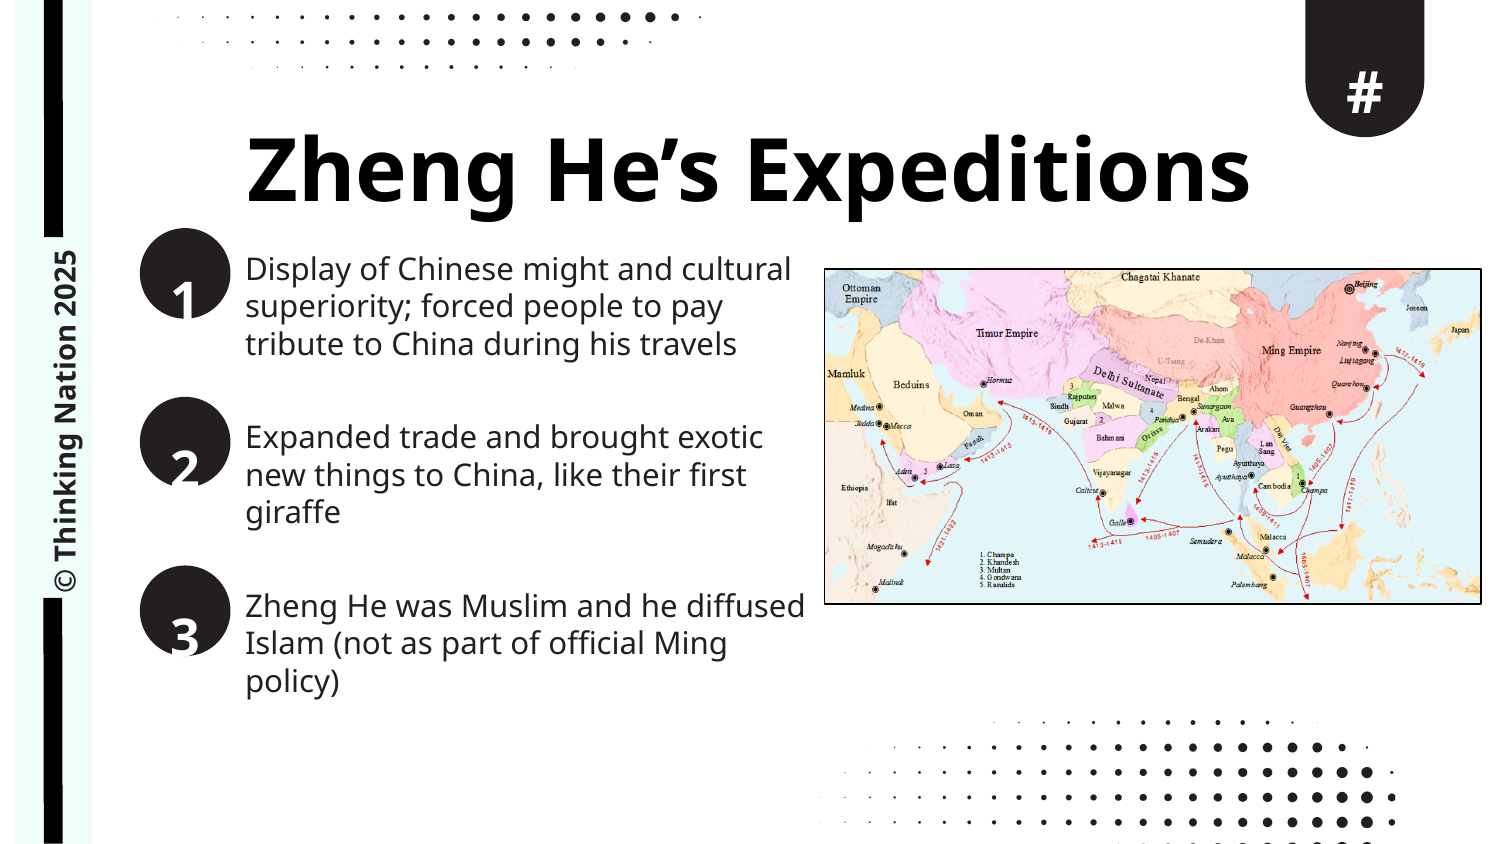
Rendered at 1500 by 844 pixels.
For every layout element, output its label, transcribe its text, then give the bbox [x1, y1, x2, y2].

text_box [795, 720, 1396, 844]
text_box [139, 396, 231, 488]
picture [824, 269, 1481, 604]
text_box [1300, 0, 1430, 138]
text_box [128, 0, 729, 69]
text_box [139, 565, 231, 657]
text_box Display of Chinese might and cultural superiority; forced people to pay tribute to China during his travels [245, 249, 796, 362]
text_box Expanded trade and brought exotic new things to China, like their first giraffe [245, 417, 819, 531]
text_box Zheng He was Muslim and he diffused Islam (not as part of official Ming policy) [245, 586, 808, 699]
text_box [14, 0, 93, 844]
text_box Zheng He’s Expeditions [97, 71, 1416, 219]
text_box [139, 227, 231, 319]
